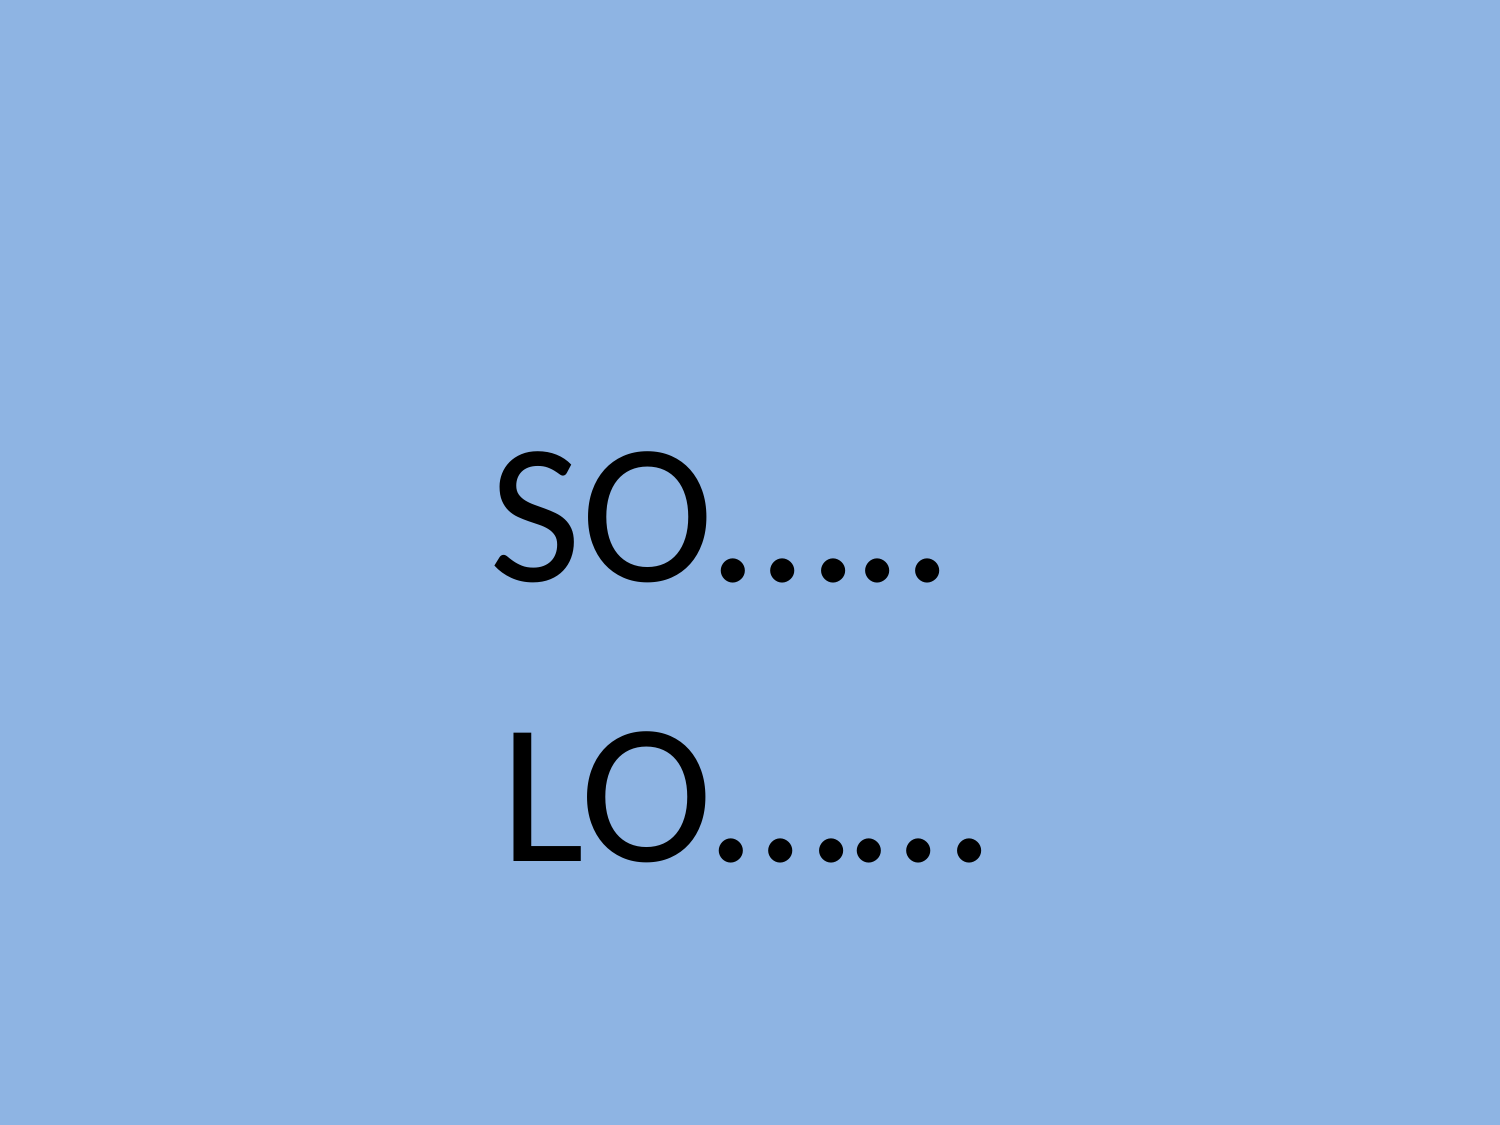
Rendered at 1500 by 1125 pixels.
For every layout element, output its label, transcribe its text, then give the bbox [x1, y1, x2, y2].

list SO….. LO…… [46, 93, 1397, 1008]
